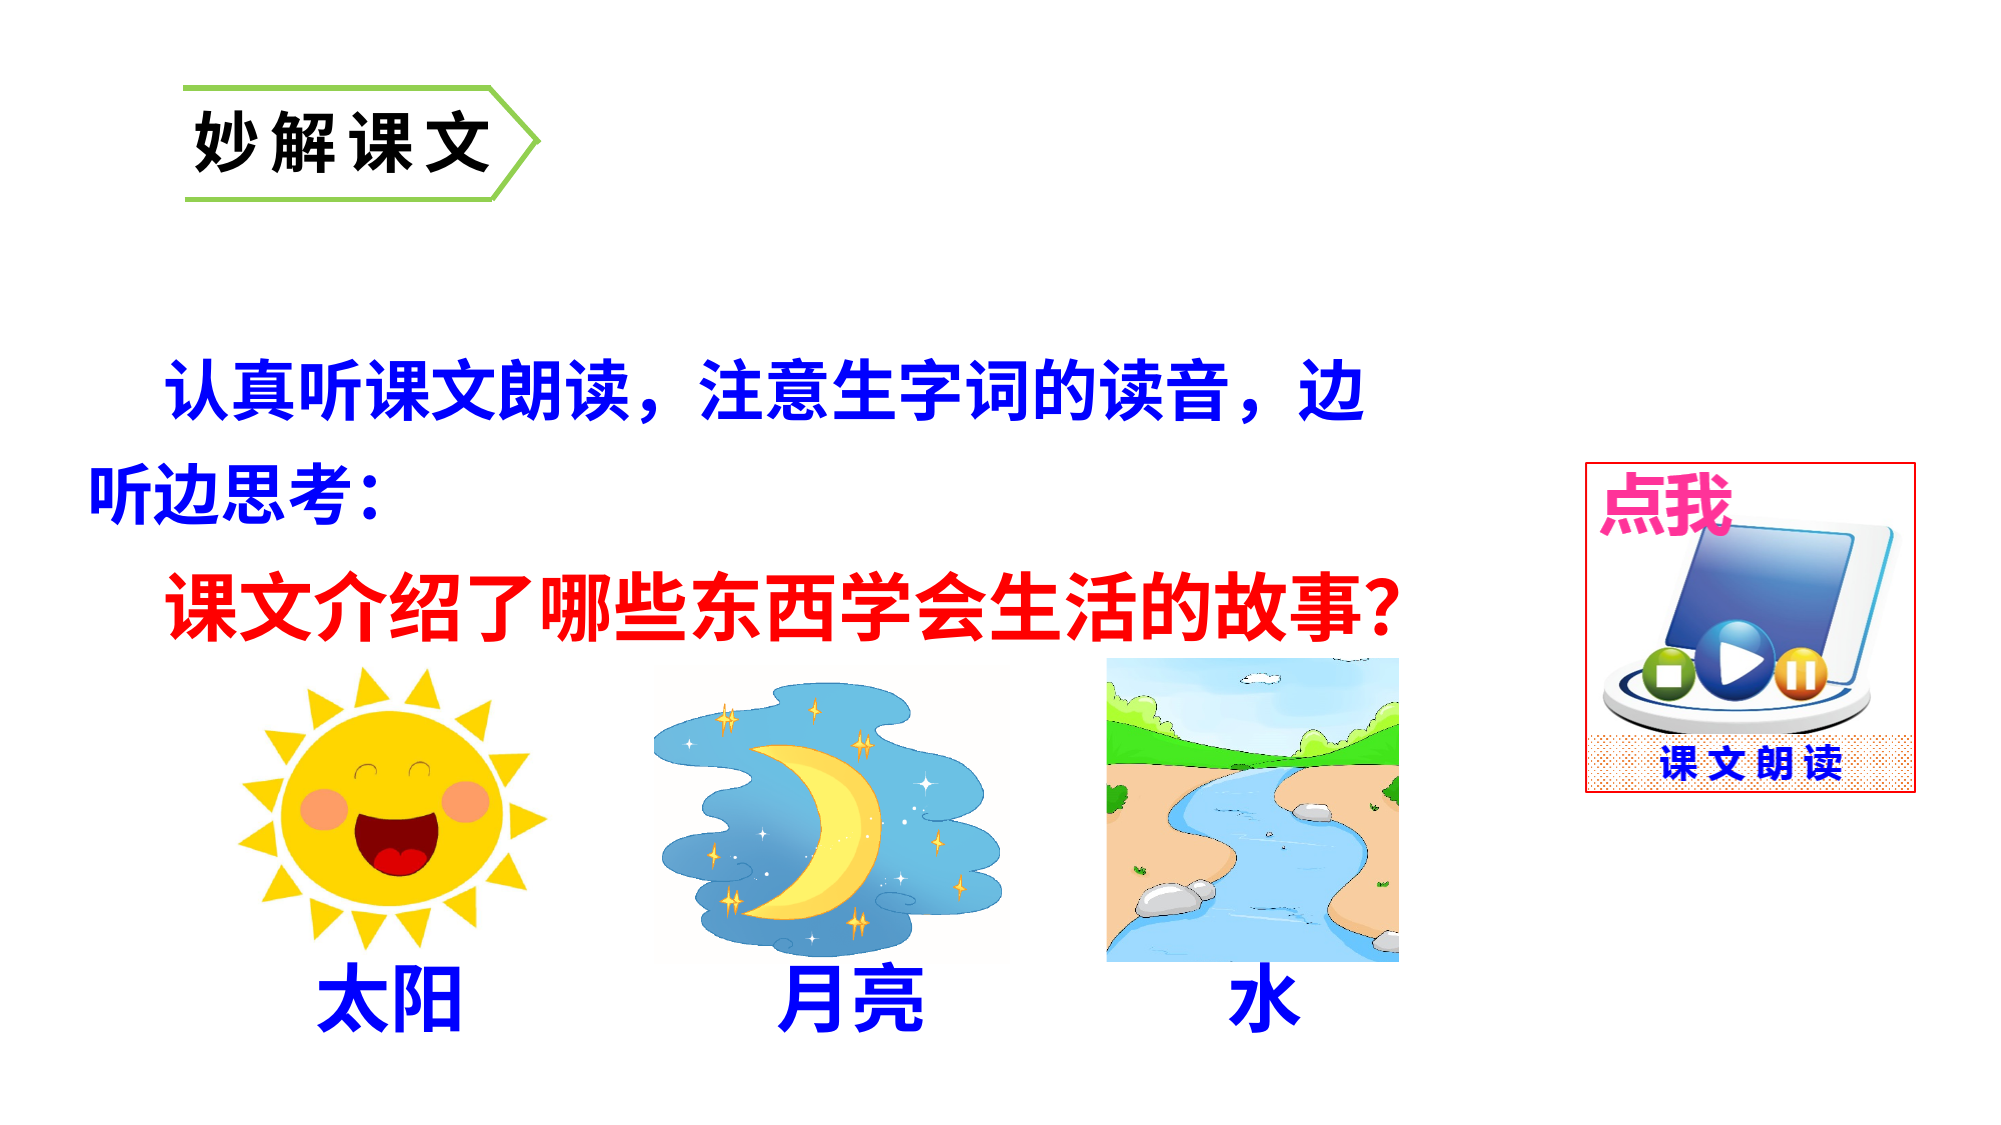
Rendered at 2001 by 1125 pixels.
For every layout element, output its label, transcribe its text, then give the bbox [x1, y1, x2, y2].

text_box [178, 87, 548, 200]
text_box 认真听课文朗读，注意生字词的读音，边听边思考： 课文介绍了哪些东西学会生活的故事？ [72, 317, 1442, 658]
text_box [654, 665, 1010, 1051]
picture [1558, 441, 1916, 809]
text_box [235, 661, 558, 1051]
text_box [1106, 658, 1399, 1051]
